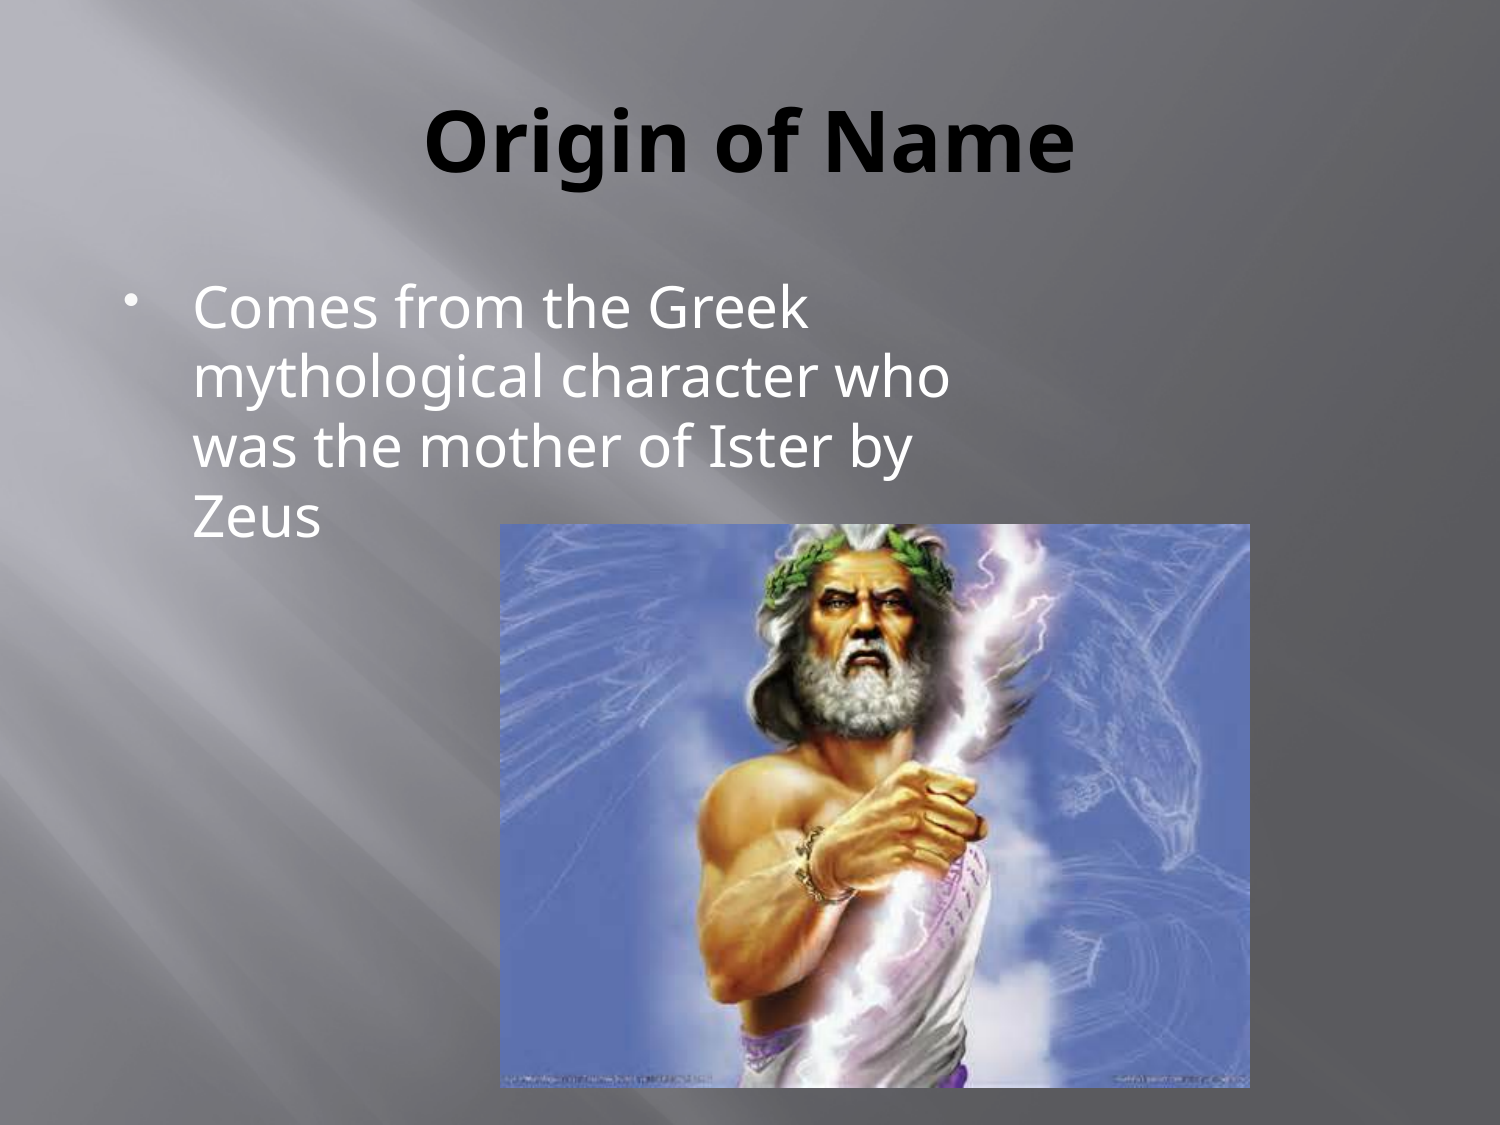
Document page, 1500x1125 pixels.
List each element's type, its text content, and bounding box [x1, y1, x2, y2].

picture [499, 524, 1251, 1088]
title Origin of Name [75, 45, 1425, 233]
list Comes from the Greek mythological character who was the mother of Ister by Zeus [87, 262, 1013, 1100]
